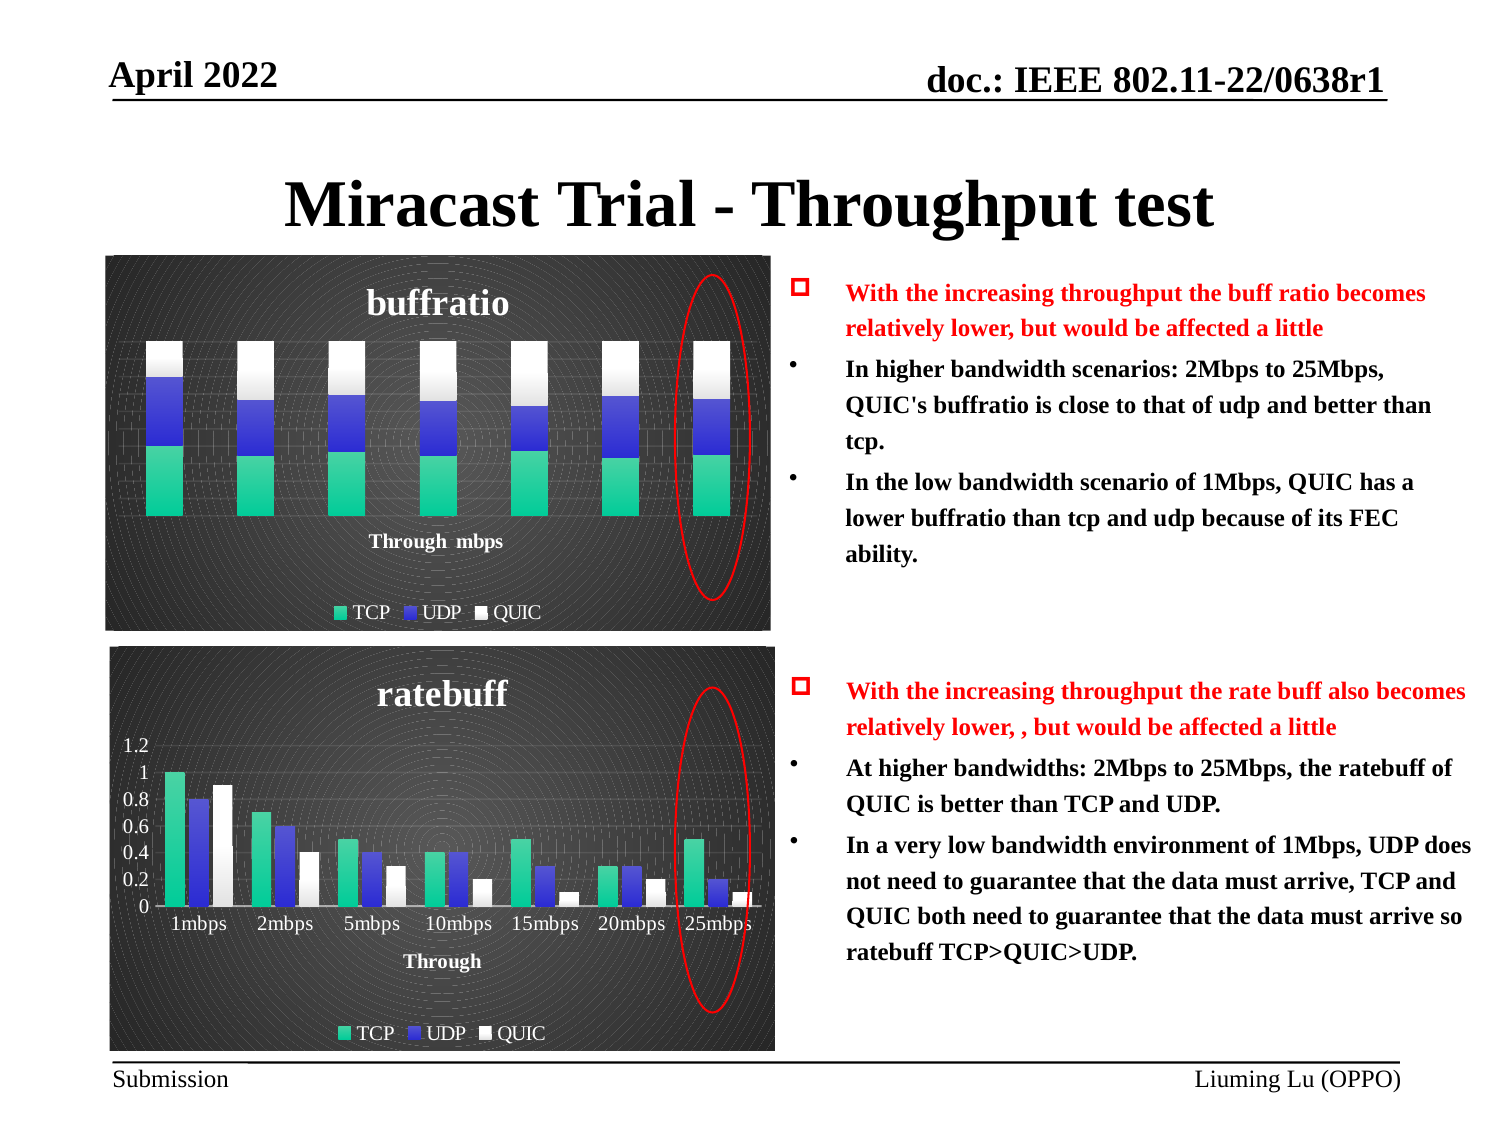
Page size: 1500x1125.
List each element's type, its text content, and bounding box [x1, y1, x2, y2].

list With the increasing throughput the buff ratio becomes relatively lower, but would be affected a little In higher bandwidth scenarios: 2Mbps to 25Mbps, QUIC's buffratio is close to that of udp and better than tcp. In the low bandwidth scenario of 1Mbps, QUIC has a lower buffratio than tcp and udp because of its FEC ability. [775, 262, 1475, 577]
chart [109, 646, 776, 1051]
title Miracast Trial - Throughput test [112, 112, 1388, 262]
footer Liuming Lu (OPPO) [949, 1061, 1402, 1093]
chart [105, 255, 771, 631]
